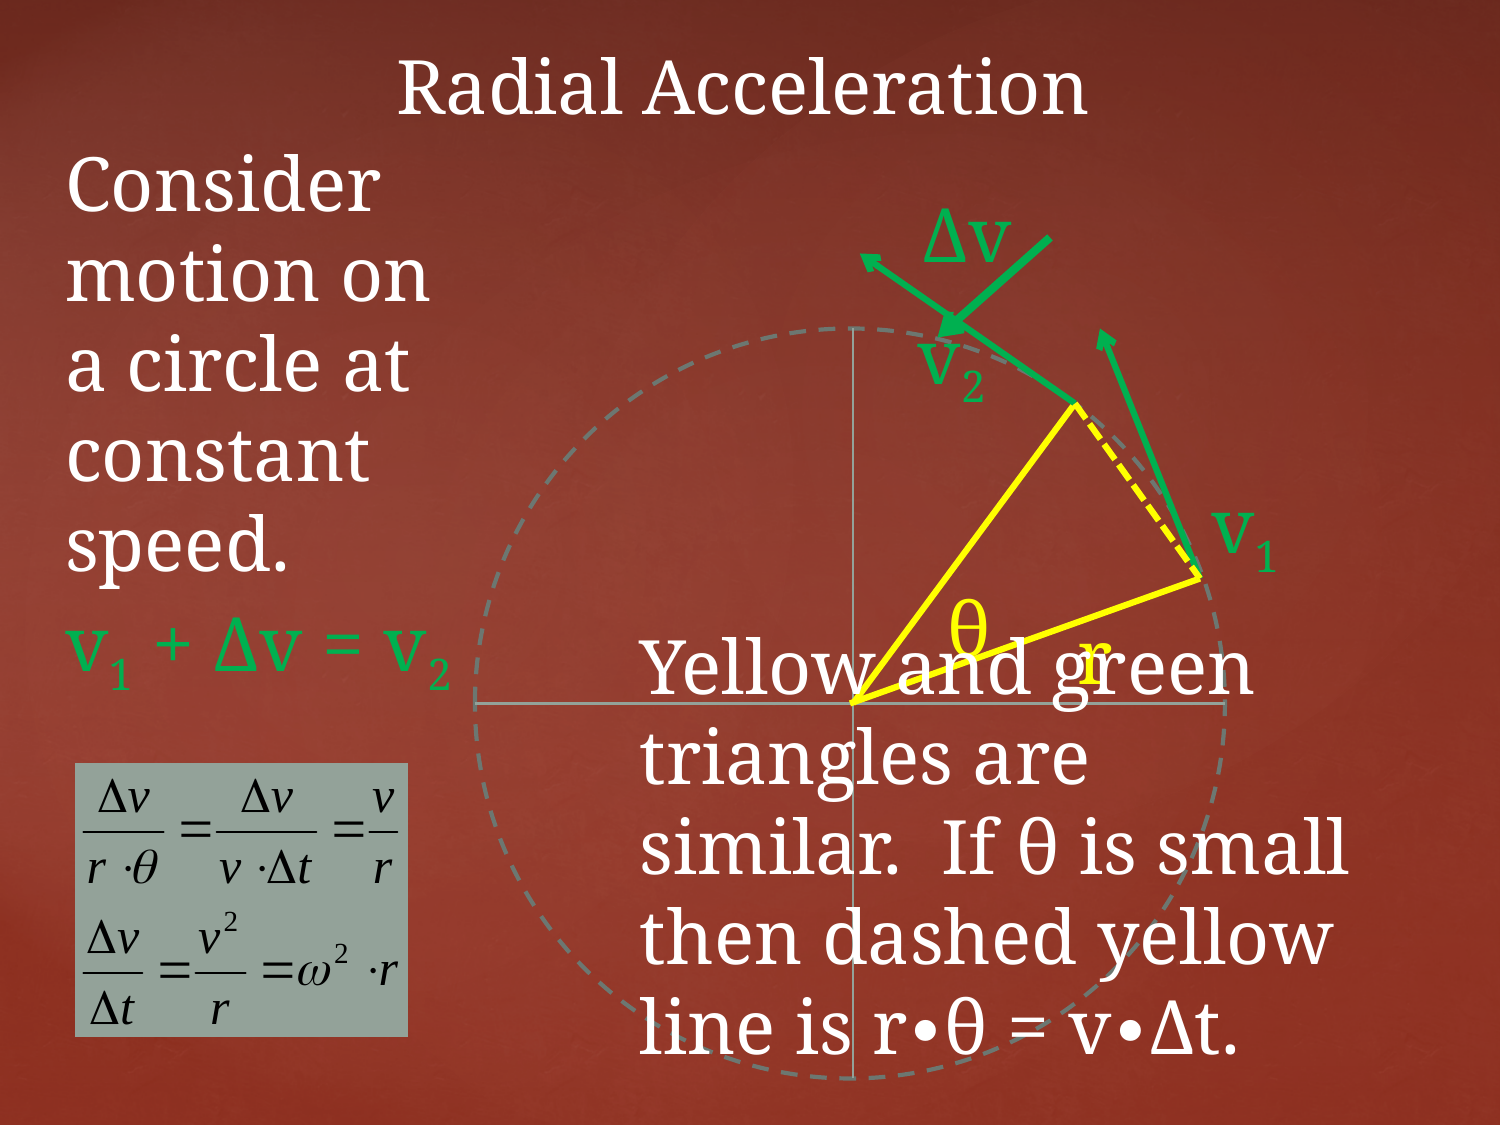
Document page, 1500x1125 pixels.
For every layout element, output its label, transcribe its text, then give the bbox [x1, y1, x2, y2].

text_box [1099, 327, 1316, 589]
title Radial Acceleration [125, 24, 1363, 138]
text_box Consider motion on a circle at constant speed. [49, 125, 500, 594]
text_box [74, 761, 409, 1038]
text_box [1209, 606, 1227, 702]
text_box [1084, 596, 1201, 704]
text_box Yellow and green triangles are similar. If θ is small then dashed yellow line is r∙θ = v∙Δt. [624, 720, 843, 1078]
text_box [1074, 402, 1201, 579]
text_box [852, 429, 1076, 704]
text_box [473, 717, 624, 1003]
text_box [907, 184, 1051, 338]
text_box Yellow and green triangles are similar. If θ is small then dashed yellow line is r∙θ = v∙Δt. [862, 706, 1379, 1078]
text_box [859, 252, 1076, 420]
text_box v1 + Δv = v2 [49, 594, 490, 707]
text_box [473, 326, 848, 705]
